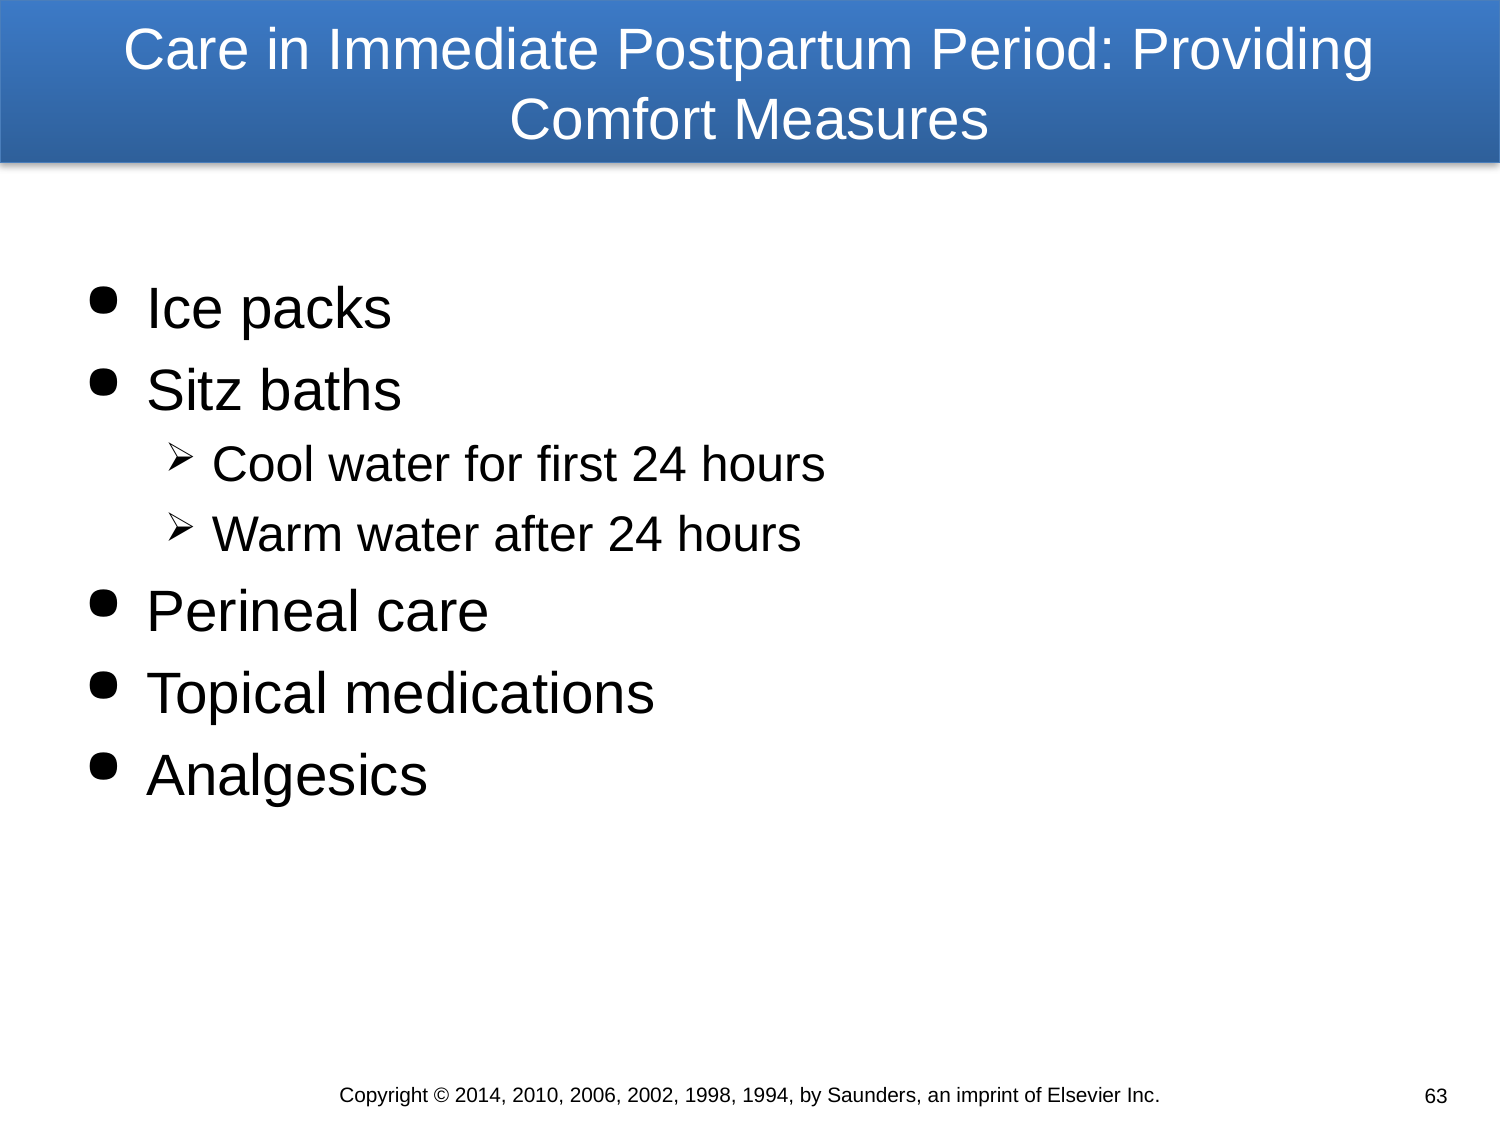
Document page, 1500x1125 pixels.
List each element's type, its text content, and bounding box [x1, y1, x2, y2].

slide_number 63 [1362, 1065, 1463, 1125]
footer Copyright © 2014, 2010, 2006, 2002, 1998, 1994, by Saunders, an imprint of Elsevier Inc. [187, 1062, 1313, 1125]
title Care in Immediate Postpartum Period: Providing Comfort Measures [0, 0, 1500, 163]
list Ice packs Sitz baths Cool water for first 24 hours Warm water after 24 hours Perineal care Topical medications Analgesics [75, 262, 1425, 1005]
